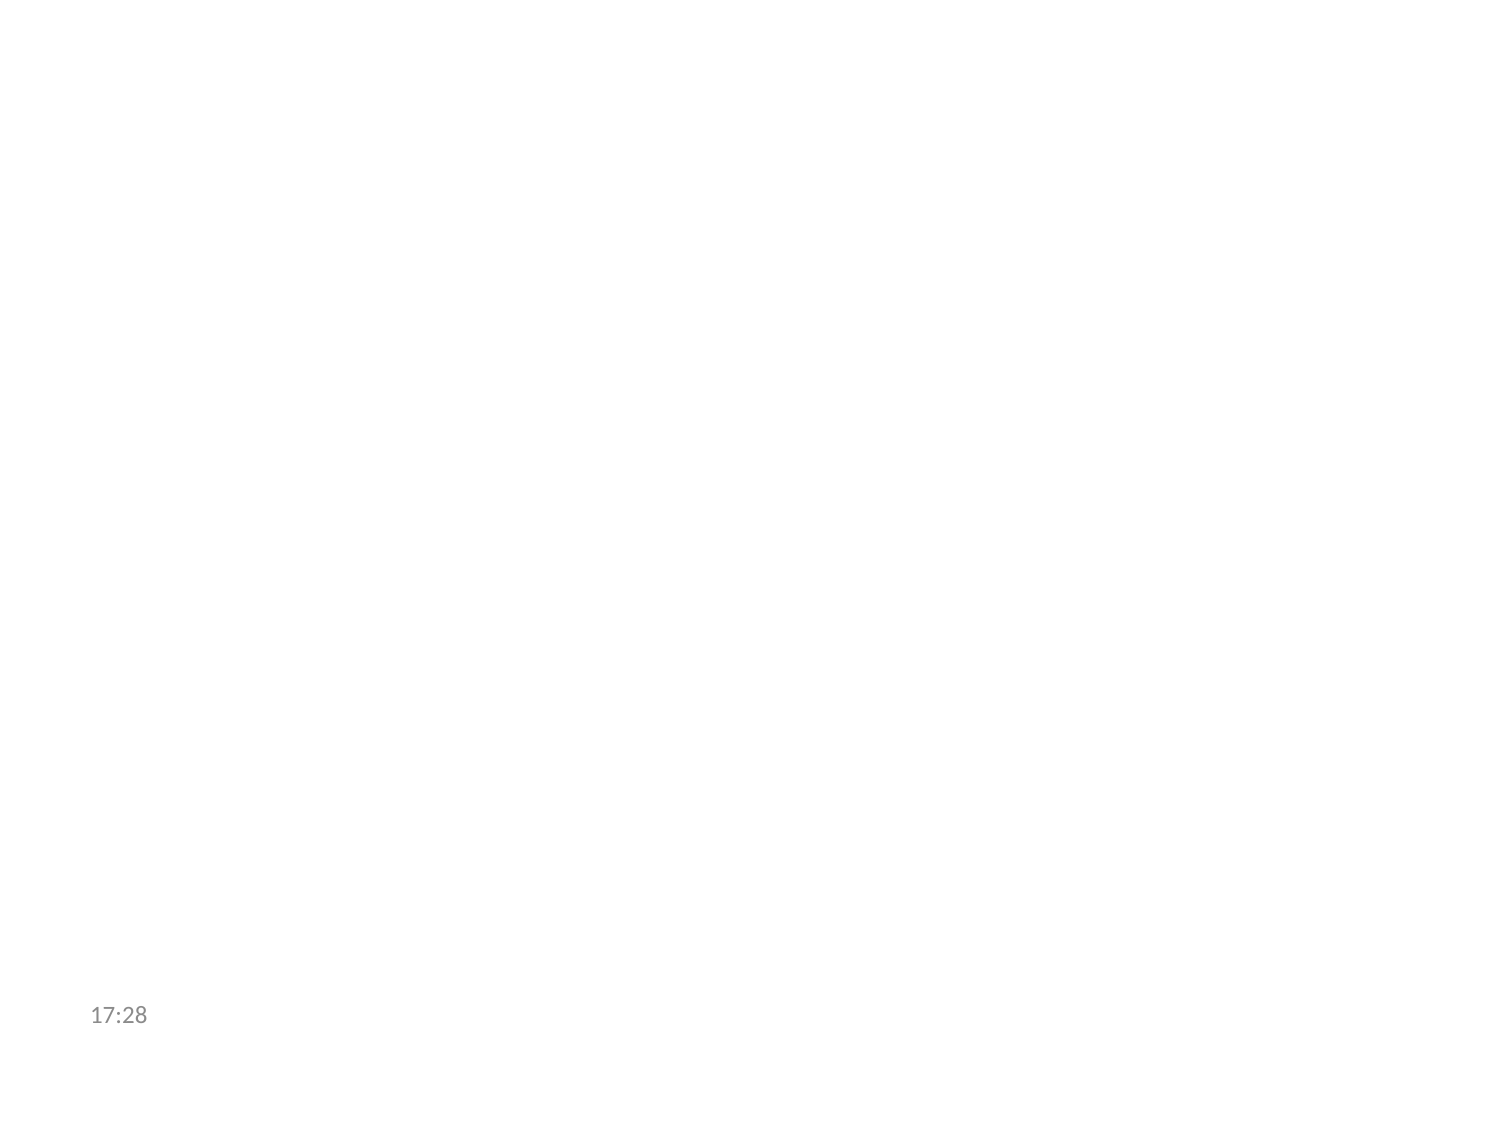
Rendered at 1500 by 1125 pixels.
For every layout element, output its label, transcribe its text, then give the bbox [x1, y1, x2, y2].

text_box 15:35 [75, 983, 425, 1044]
